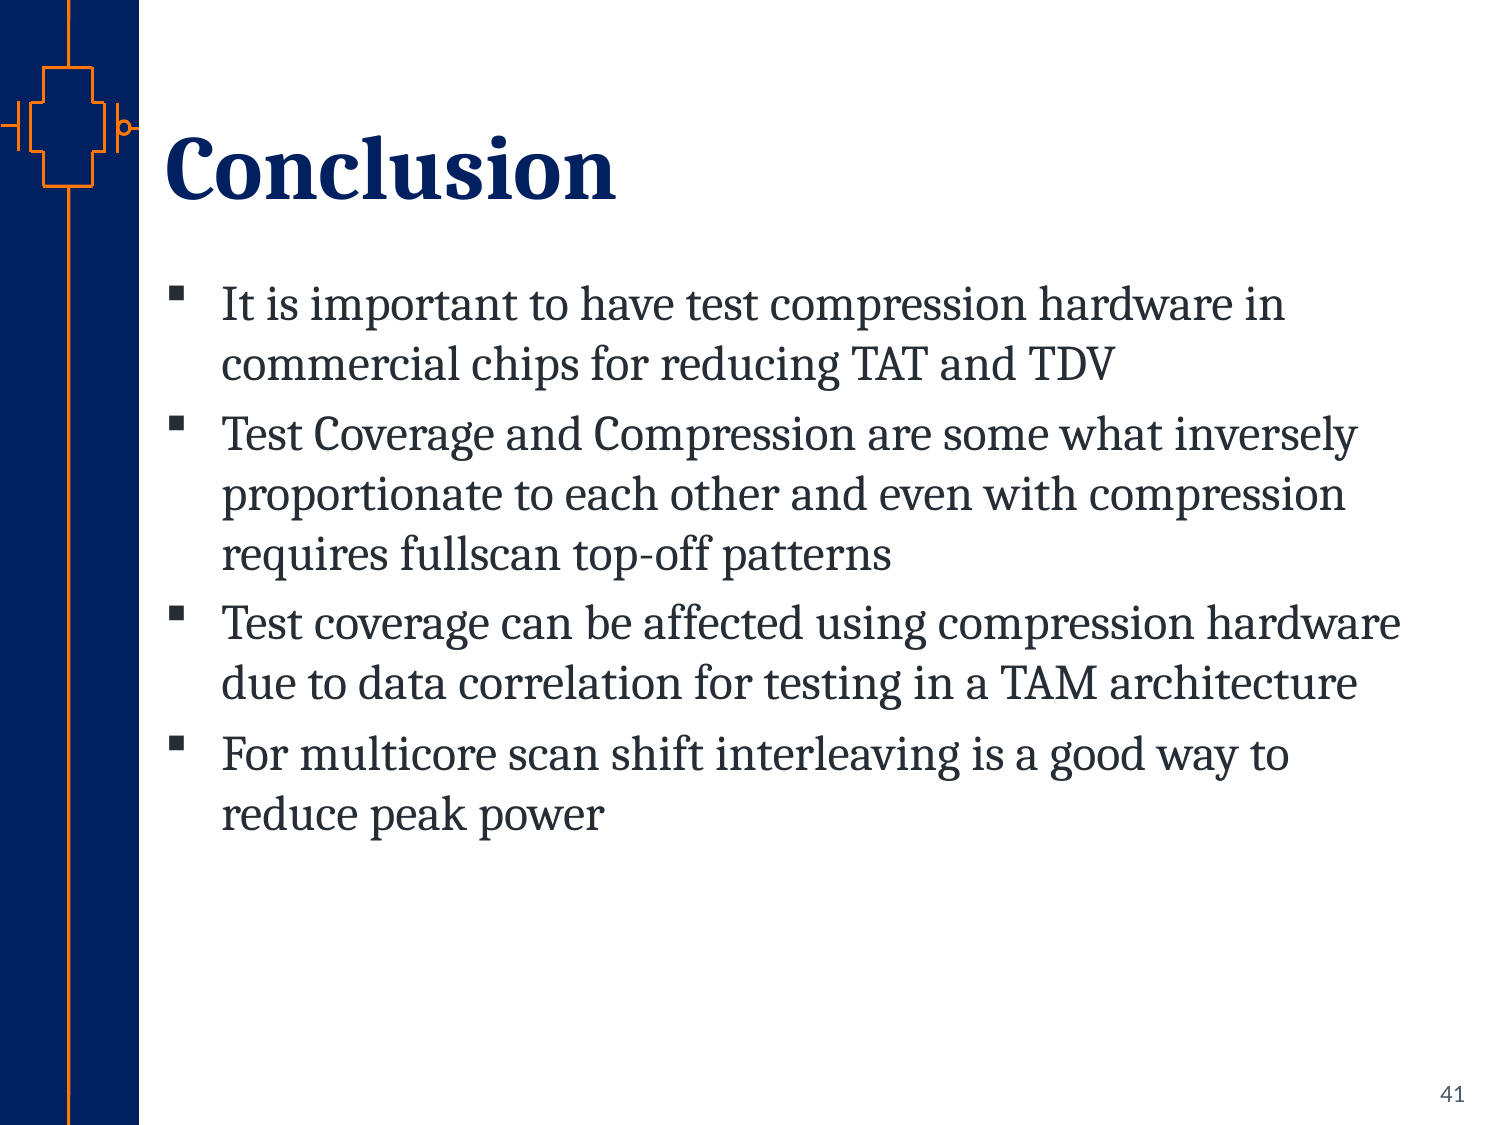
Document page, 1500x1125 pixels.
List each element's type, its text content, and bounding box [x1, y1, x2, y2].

slide_number 41 [1425, 1062, 1488, 1123]
title Conclusion [150, 37, 1388, 225]
list It is important to have test compression hardware in commercial chips for reducing TAT and TDV Test Coverage and Compression are some what inversely proportionate to each other and even with compression requires fullscan top-off patterns Test coverage can be affected using compression hardware due to data correlation for testing in a TAM architecture For multicore scan shift interleaving is a good way to reduce peak power [150, 262, 1425, 1083]
